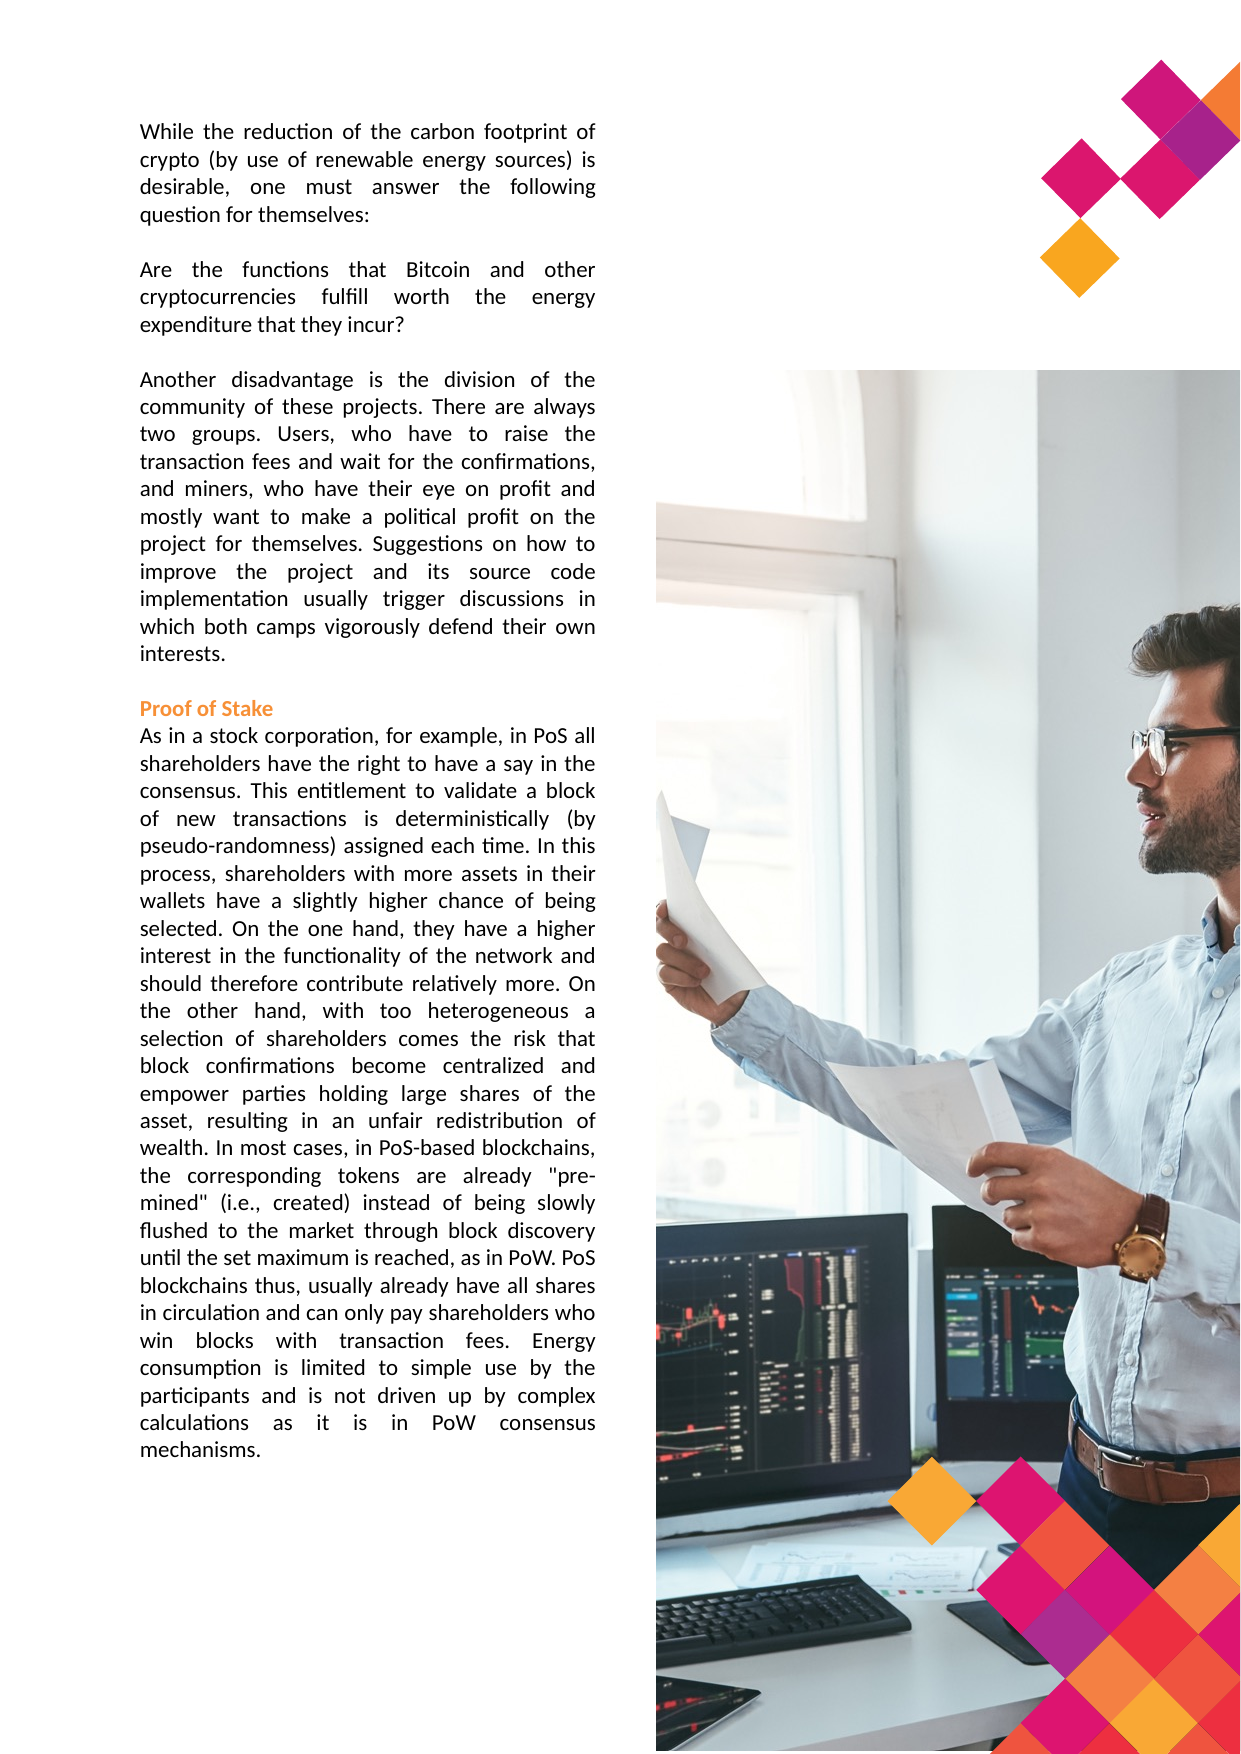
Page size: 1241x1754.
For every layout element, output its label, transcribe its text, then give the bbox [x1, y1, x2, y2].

picture [656, 370, 1241, 1754]
text_box While the reduction of the carbon footprint of crypto (by use of renewable energy sources) is desirable, one must answer the following question for themselves: Are the functions that Bitcoin and other cryptocurrencies fulfill worth the energy expenditure that they incur? Another disadvantage is the division of the community of these projects. There are always two groups. Users, who have to raise the transaction fees and wait for the confirmations, and miners, who have their eye on profit and mostly want to make a political profit on the project for themselves. Suggestions on how to improve the project and its source code implementation usually trigger discussions in which both camps vigorously defend their own interests. Proof of Stake As in a stock corporation, for example, in PoS all shareholders have the right to have a say in the consensus. This entitlement to validate a block of new transactions is deterministically (by pseudo-randomness) assigned each time. In this process, shareholders with more assets in their wallets have a slightly higher chance of being selected. On the one hand, they have a higher interest in the functionality of the network and should therefore contribute relatively more. On the other hand, with too heterogeneous a selection of shareholders comes the risk that block confirmations become centralized and empower parties holding large shares of the asset, resulting in an unfair redistribution of wealth. In most cases, in PoS-based blockchains, the corresponding tokens are already "pre-mined" (i.e., created) instead of being slowly flushed to the market through block discovery until the set maximum is reached, as in PoW. PoS blockchains thus, usually already have all shares in circulation and can only pay shareholders who win blocks with transaction fees. Energy consumption is limited to simple use by the participants and is not driven up by complex calculations as it is in PoW consensus mechanisms. [124, 109, 1116, 1570]
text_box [900, 1456, 1241, 1754]
